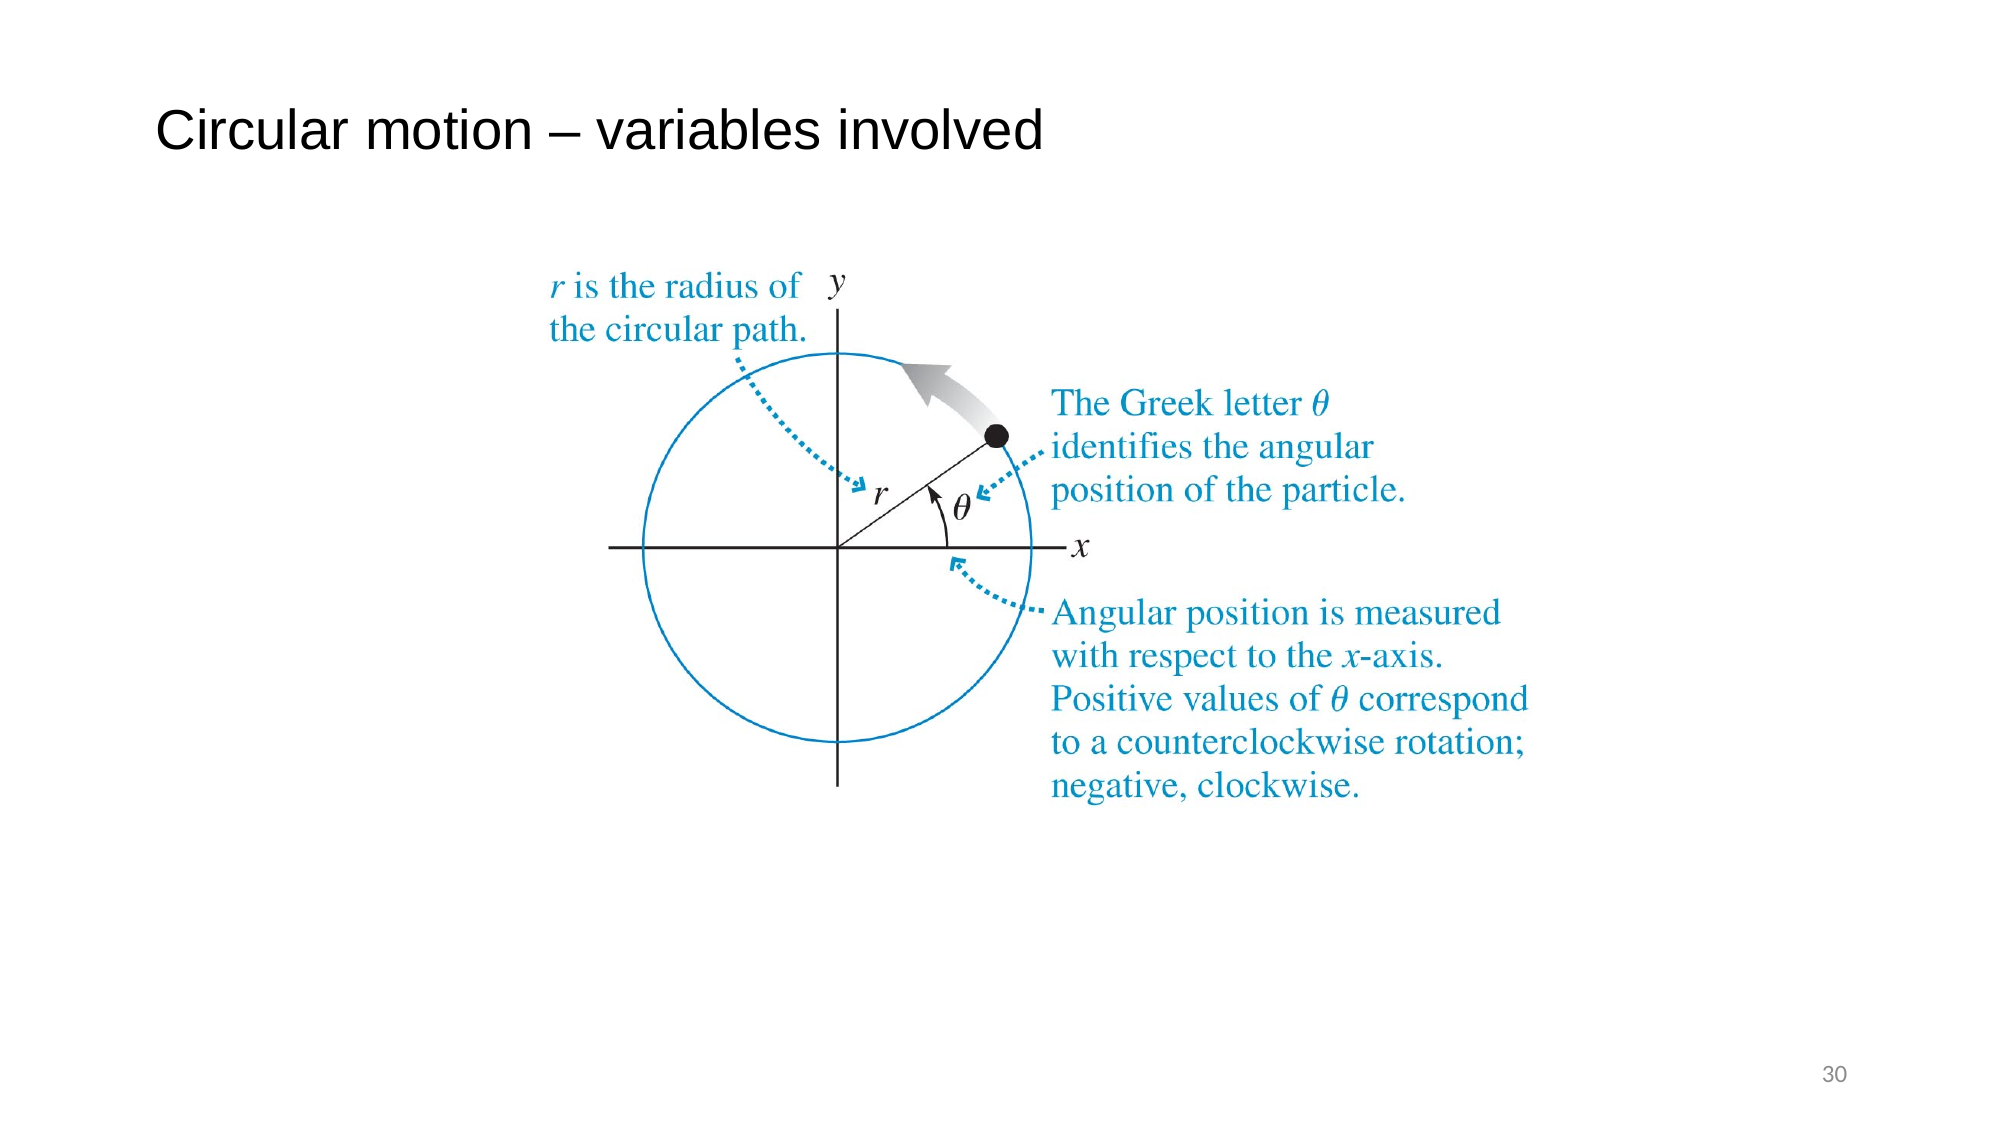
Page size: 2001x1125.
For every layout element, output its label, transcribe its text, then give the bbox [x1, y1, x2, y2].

slide_number 30 [1412, 1042, 1863, 1103]
text_box Circular motion – variables involved [155, 93, 1409, 171]
picture [534, 246, 1533, 809]
